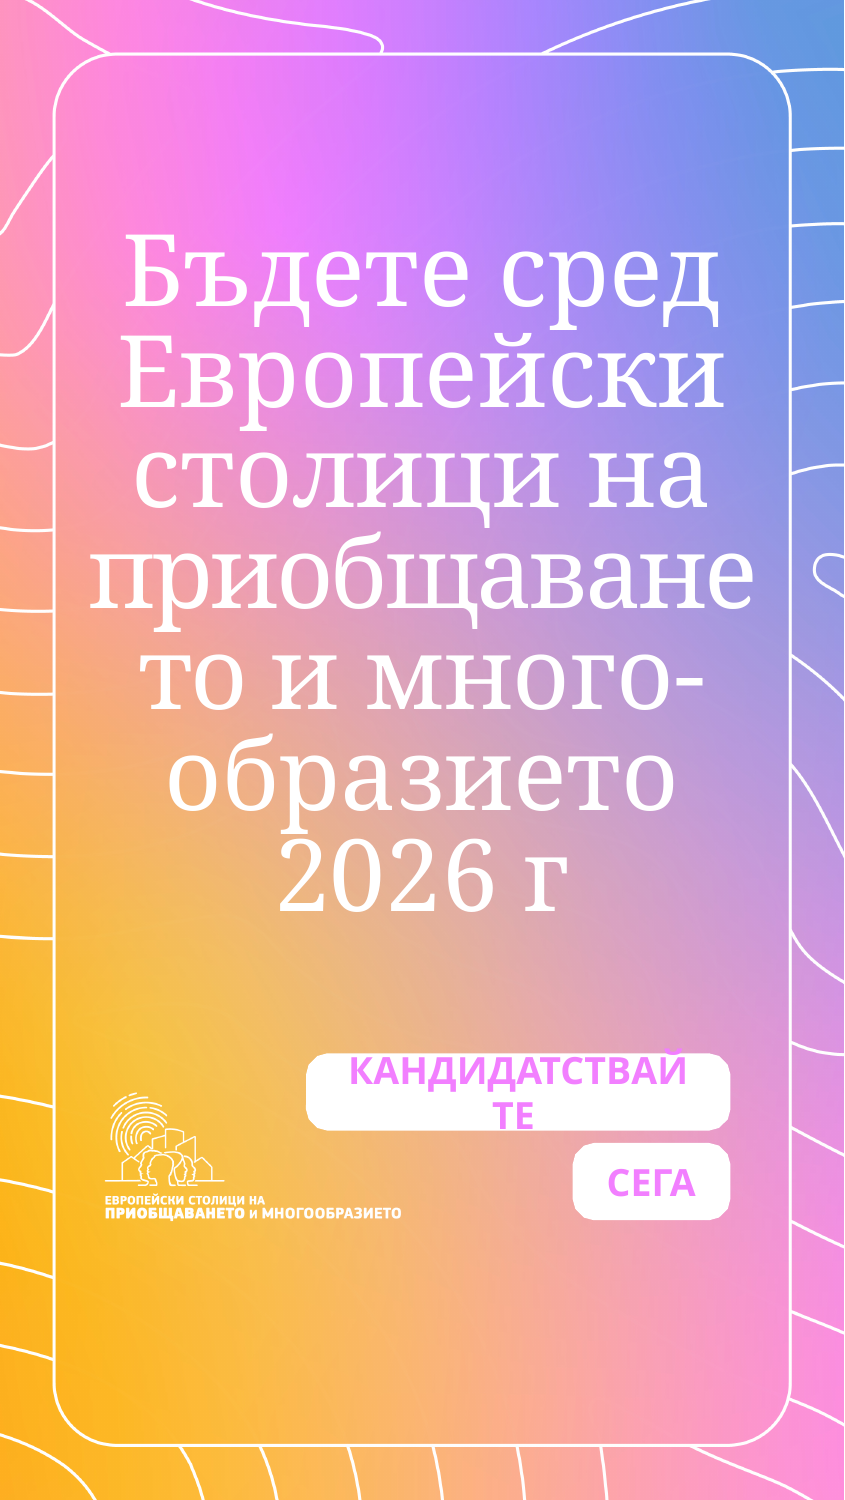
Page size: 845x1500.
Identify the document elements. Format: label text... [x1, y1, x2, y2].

picture [0, 0, 844, 1500]
text_box КАНДИДАТСТВАЙТЕ [320, 1067, 717, 1117]
text_box СЕГА [586, 1156, 717, 1207]
title Бъдете сред Европейски столици на приобщаването и много-образието 2026 г [63, 163, 781, 993]
